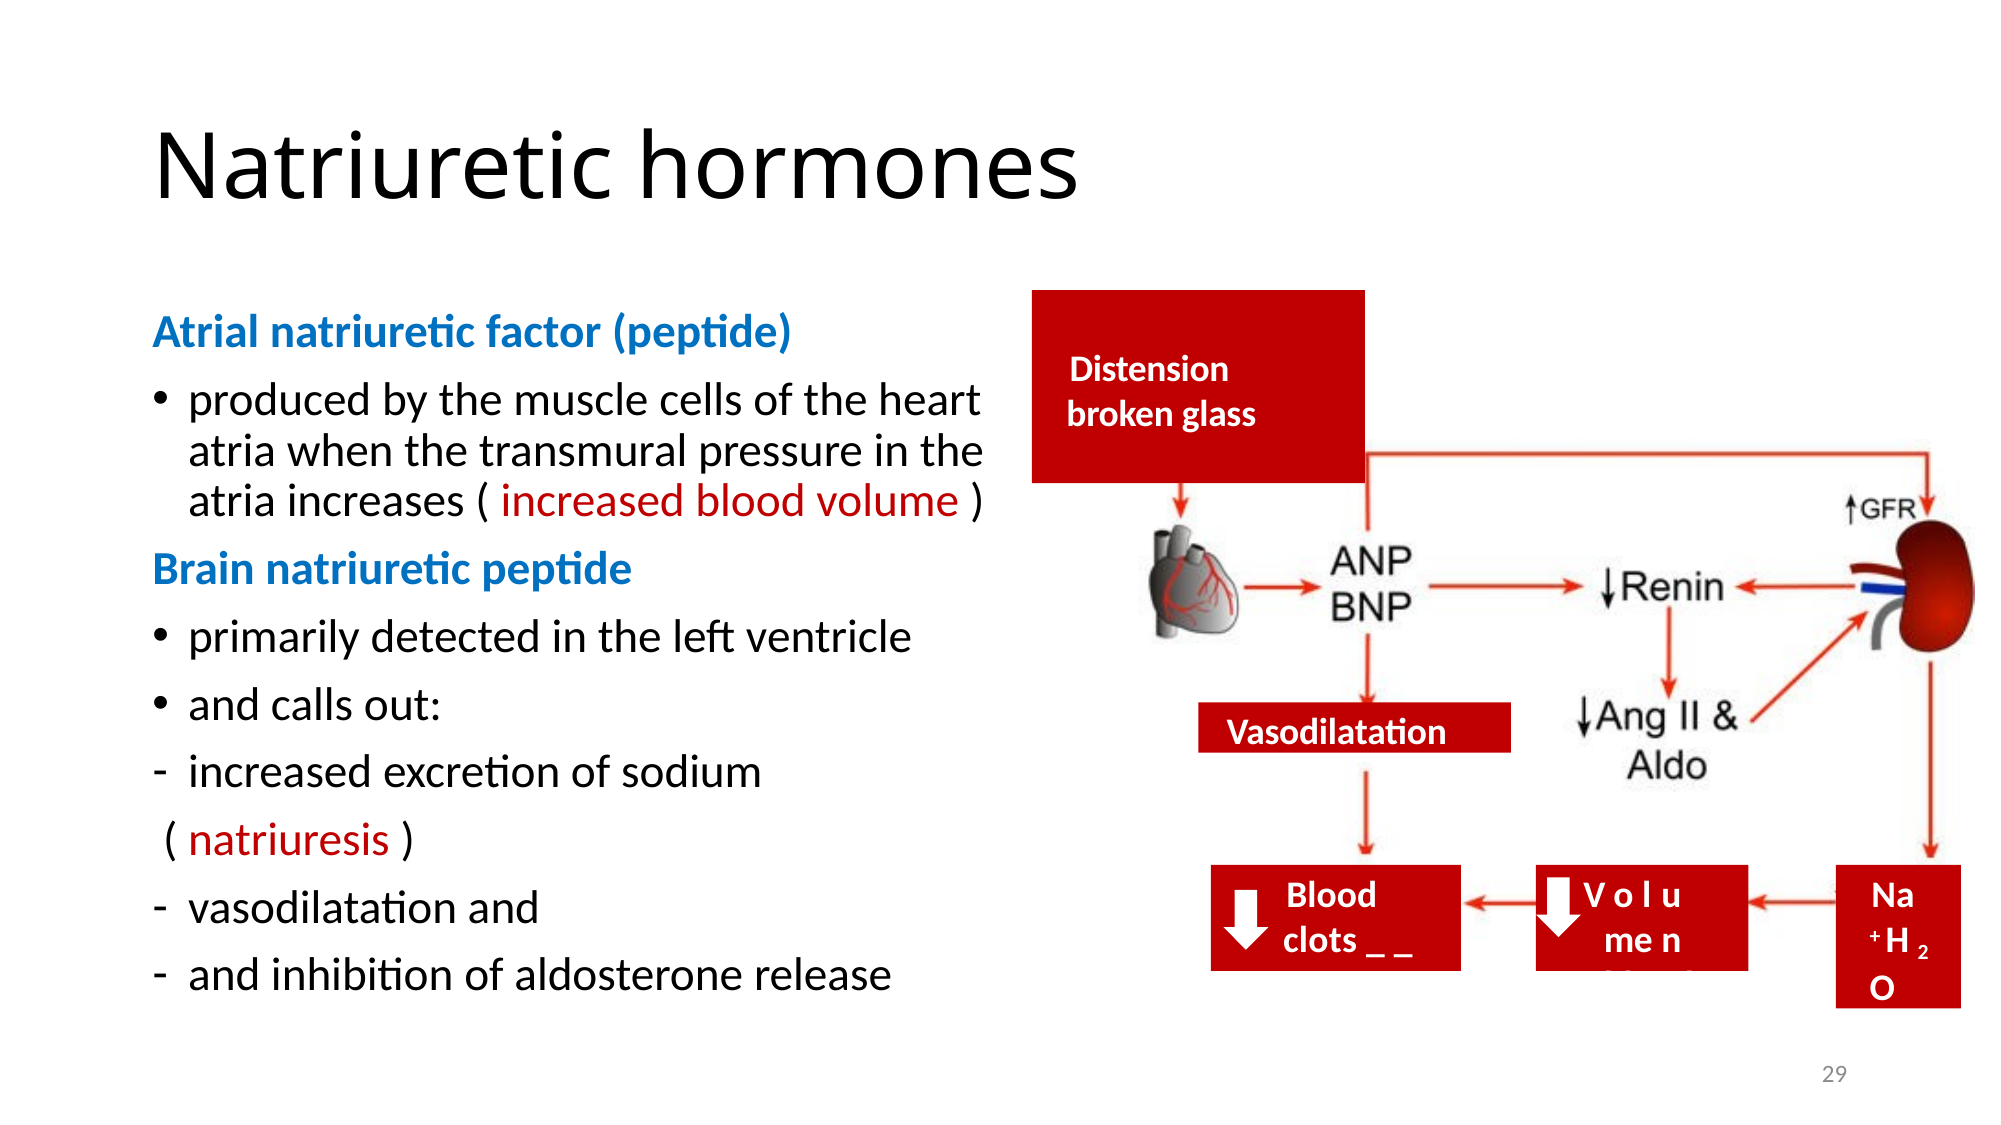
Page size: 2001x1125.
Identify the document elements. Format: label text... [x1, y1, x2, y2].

slide_number 29 [1412, 1042, 1863, 1103]
title Natriuretic hormones [137, 59, 1863, 278]
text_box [1031, 290, 1975, 971]
list Atrial natriuretic factor (peptide) produced by the muscle cells of the heart atria when the transmural pressure in the atria increases ( increased blood volume ) Brain natriuretic peptide primarily detected in the left ventricle and calls out: increased excretion of sodium ( natriuresis ) vasodilatation and and inhibition of aldosterone release [137, 299, 1057, 1014]
